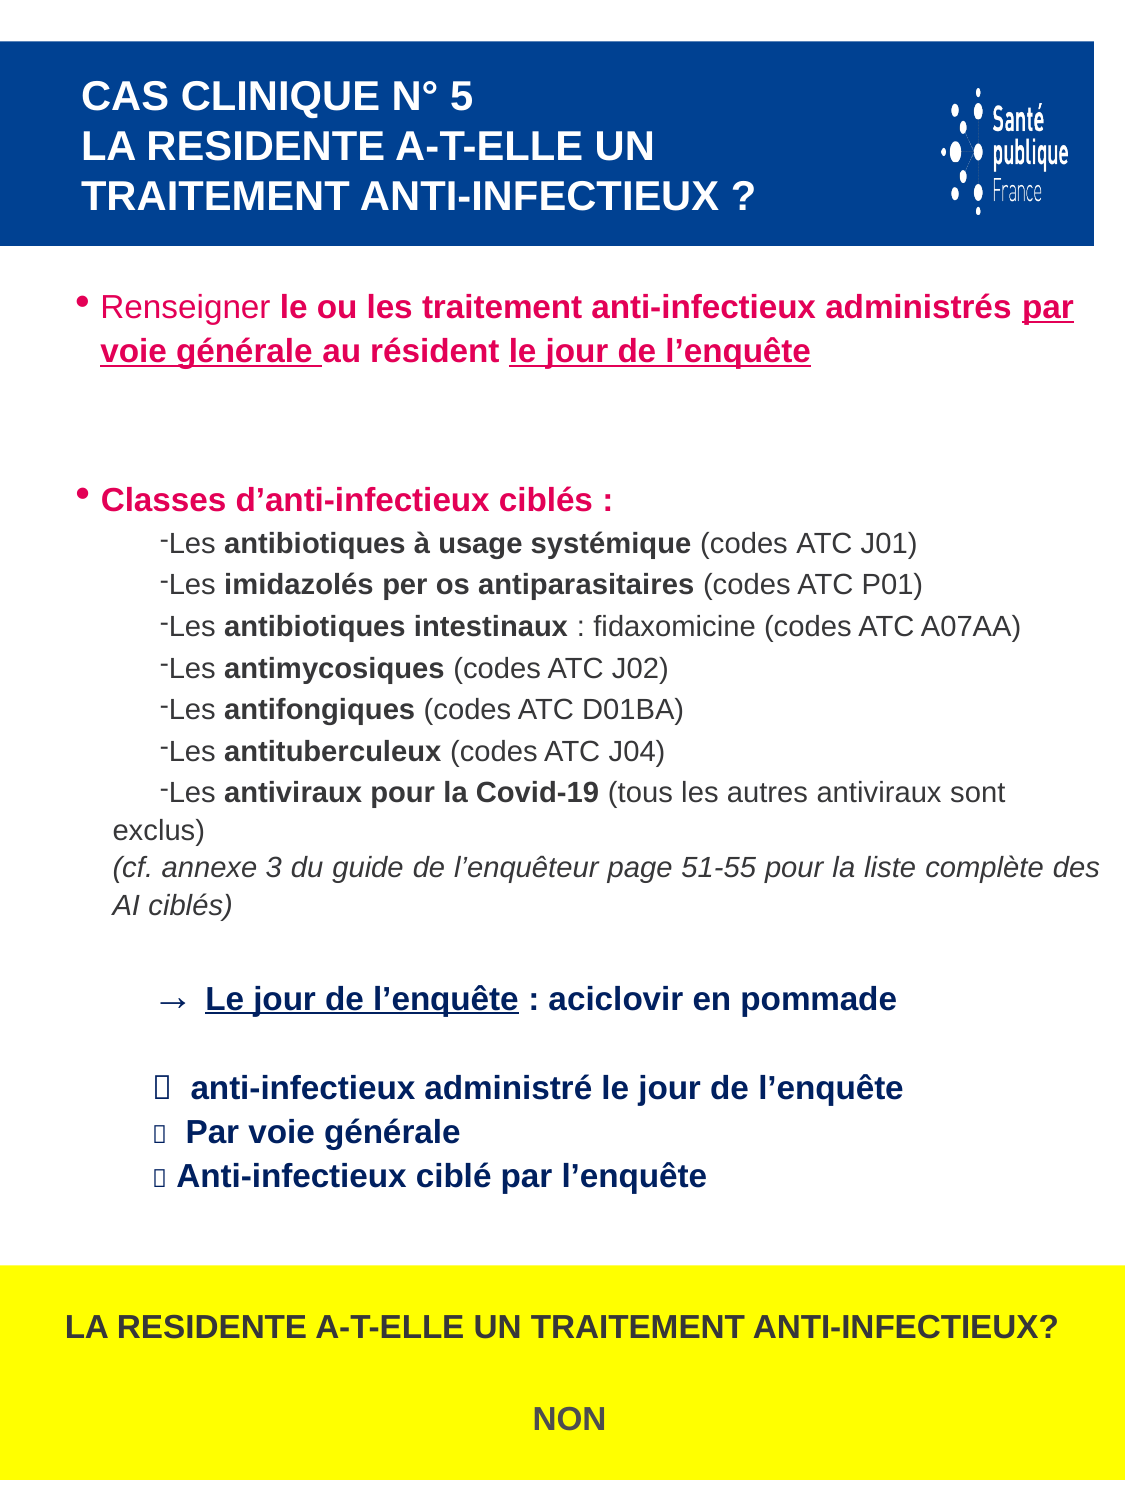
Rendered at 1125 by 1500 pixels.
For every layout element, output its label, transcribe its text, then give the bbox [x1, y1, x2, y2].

title CAS CLINIQUE N° 5 LA RESIDENTE A-T-ELLE UN TRAITEMENT ANTI-INFECTIEUX ? [75, 41, 908, 246]
text_box Renseigner le ou les traitement anti-infectieux administrés par voie générale au résident le jour de l’enquête [62, 274, 1103, 421]
text_box LA RESIDENTE A-T-ELLE UN TRAITEMENT ANTI-INFECTIEUX? NON [0, 1265, 1125, 1480]
text_box Classes d’anti-infectieux ciblés : Les antibiotiques à usage systémique (codes ATC J01) Les imidazolés per os antiparasitaires (codes ATC P01) Les antibiotiques intestinaux : fidaxomicine (codes ATC A07AA) Les antimycosiques (codes ATC J02) Les antifongiques (codes ATC D01BA) Les antituberculeux (codes ATC J04) Les antiviraux pour la Covid-19 (tous les autres antiviraux sont exclus) (cf. annexe 3 du guide de l’enquêteur page 51-55 pour la liste complète des AI ciblés) → Le jour de l’enquête : aciclovir en pommade  anti-infectieux administré le jour de l’enquête  Par voie générale  Anti-infectieux ciblé par l’enquête [62, 466, 1117, 1245]
picture [941, 88, 1068, 215]
